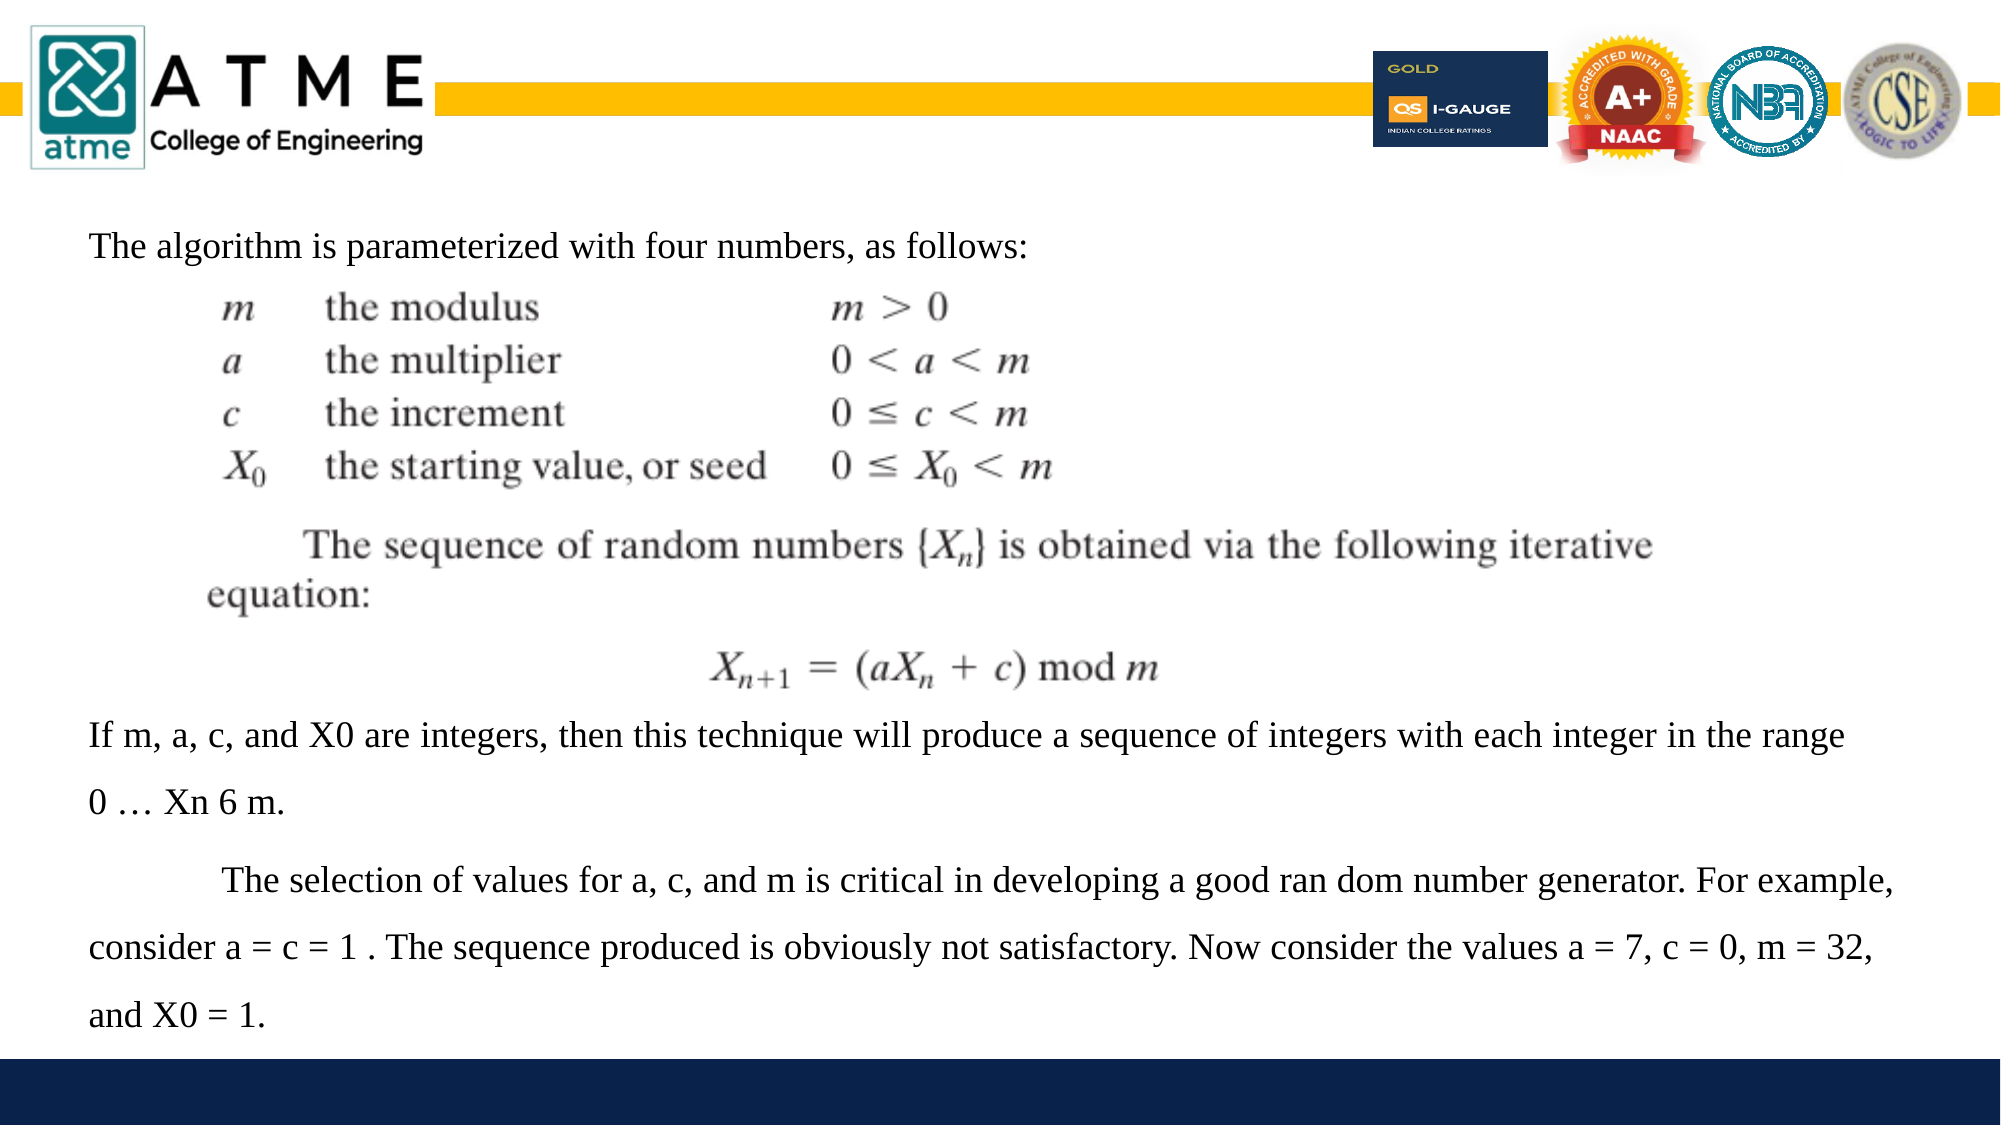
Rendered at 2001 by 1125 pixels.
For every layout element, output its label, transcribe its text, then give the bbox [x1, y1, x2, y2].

picture [22, 15, 435, 178]
picture [1840, 26, 1968, 176]
text_box The selection of values for a, c, and m is critical in developing a good ran dom number generator. For example, consider a = c = 1 . The sequence produced is obviously not satisfactory. Now consider the values a = 7, c = 0, m = 32, and X0 = 1. [73, 824, 1924, 1043]
text_box The algorithm is parameterized with four numbers, as follows: [73, 214, 1074, 274]
picture [0, 1059, 2001, 1125]
text_box If m, a, c, and X0 are integers, then this technique will produce a sequence of integers with each integer in the range 0 … Xn 6 m. [73, 679, 1864, 824]
picture [194, 274, 1673, 697]
picture [1373, 20, 1828, 180]
